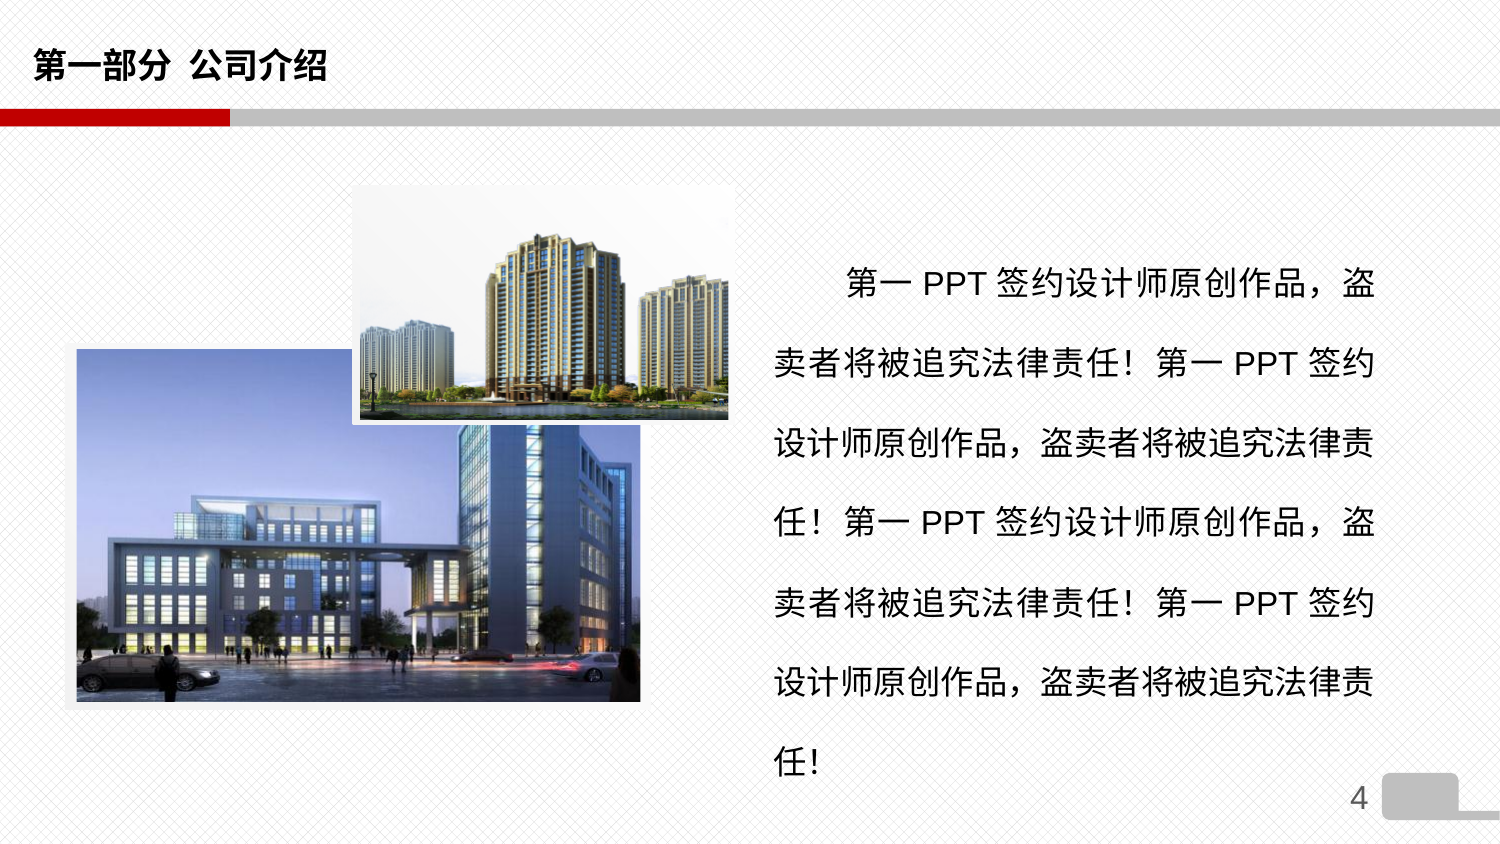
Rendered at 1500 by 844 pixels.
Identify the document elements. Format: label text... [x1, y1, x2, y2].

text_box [352, 185, 736, 426]
title 第一部分 公司介绍 [17, 35, 1368, 93]
text_box 第一PPT签约设计师原创作品，盗卖者将被追究法律责任！第一PPT签约设计师原创作品，盗卖者将被追究法律责任！第一PPT签约设计师原创作品，盗卖者将被追究法律责任！第一PPT签约设计师原创作品，盗卖者将被追究法律责任！ [773, 222, 1376, 844]
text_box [64, 342, 651, 710]
